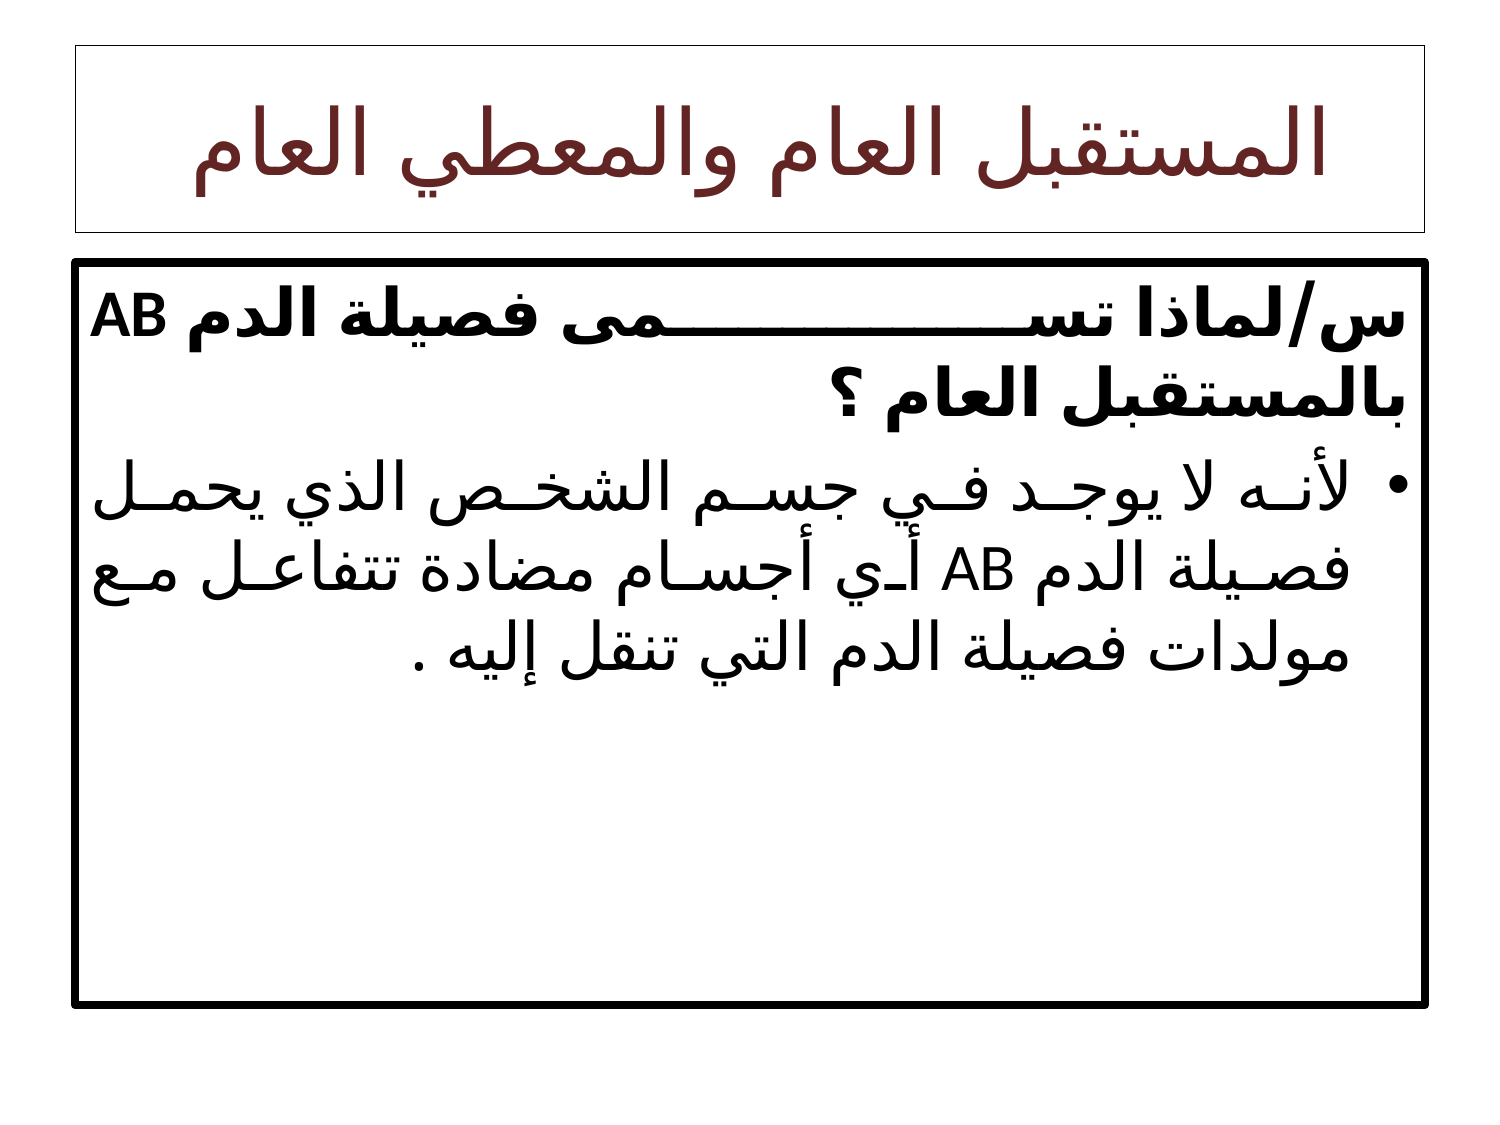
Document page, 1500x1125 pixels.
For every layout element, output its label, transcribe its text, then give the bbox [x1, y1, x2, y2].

list س/لماذا تسمى فصيلة الدم AB بالمستقبل العام ؟ لأنه لا يوجد في جسم الشخص الذي يحمل فصيلة الدم AB أي أجسام مضادة تتفاعل مع مولدات فصيلة الدم التي تنقل إليه . [75, 262, 1425, 1005]
title المستقبل العام والمعطي العام [75, 45, 1425, 233]
